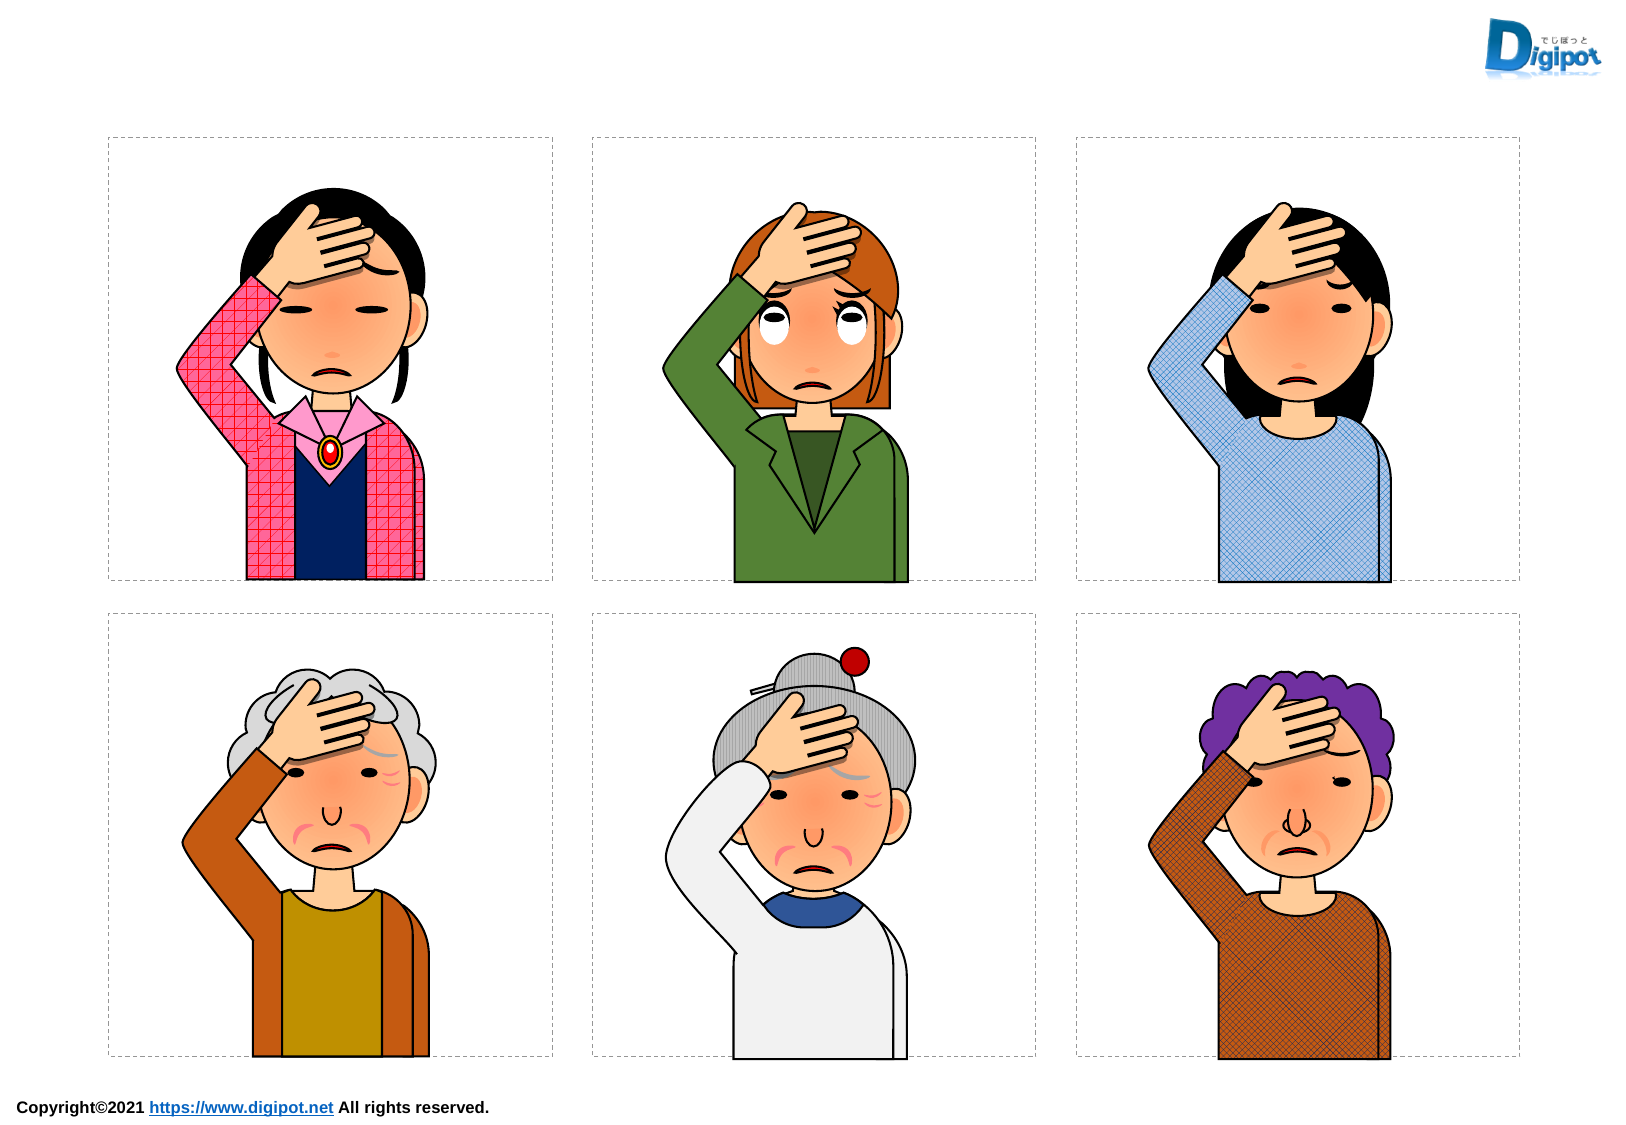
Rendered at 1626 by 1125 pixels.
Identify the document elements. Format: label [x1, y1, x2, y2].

text_box [1155, 191, 1391, 583]
text_box [183, 189, 427, 580]
picture [1485, 18, 1602, 82]
text_box [670, 647, 916, 1060]
text_box [1152, 671, 1394, 1060]
text_box [669, 206, 909, 583]
text_box [186, 669, 436, 1057]
